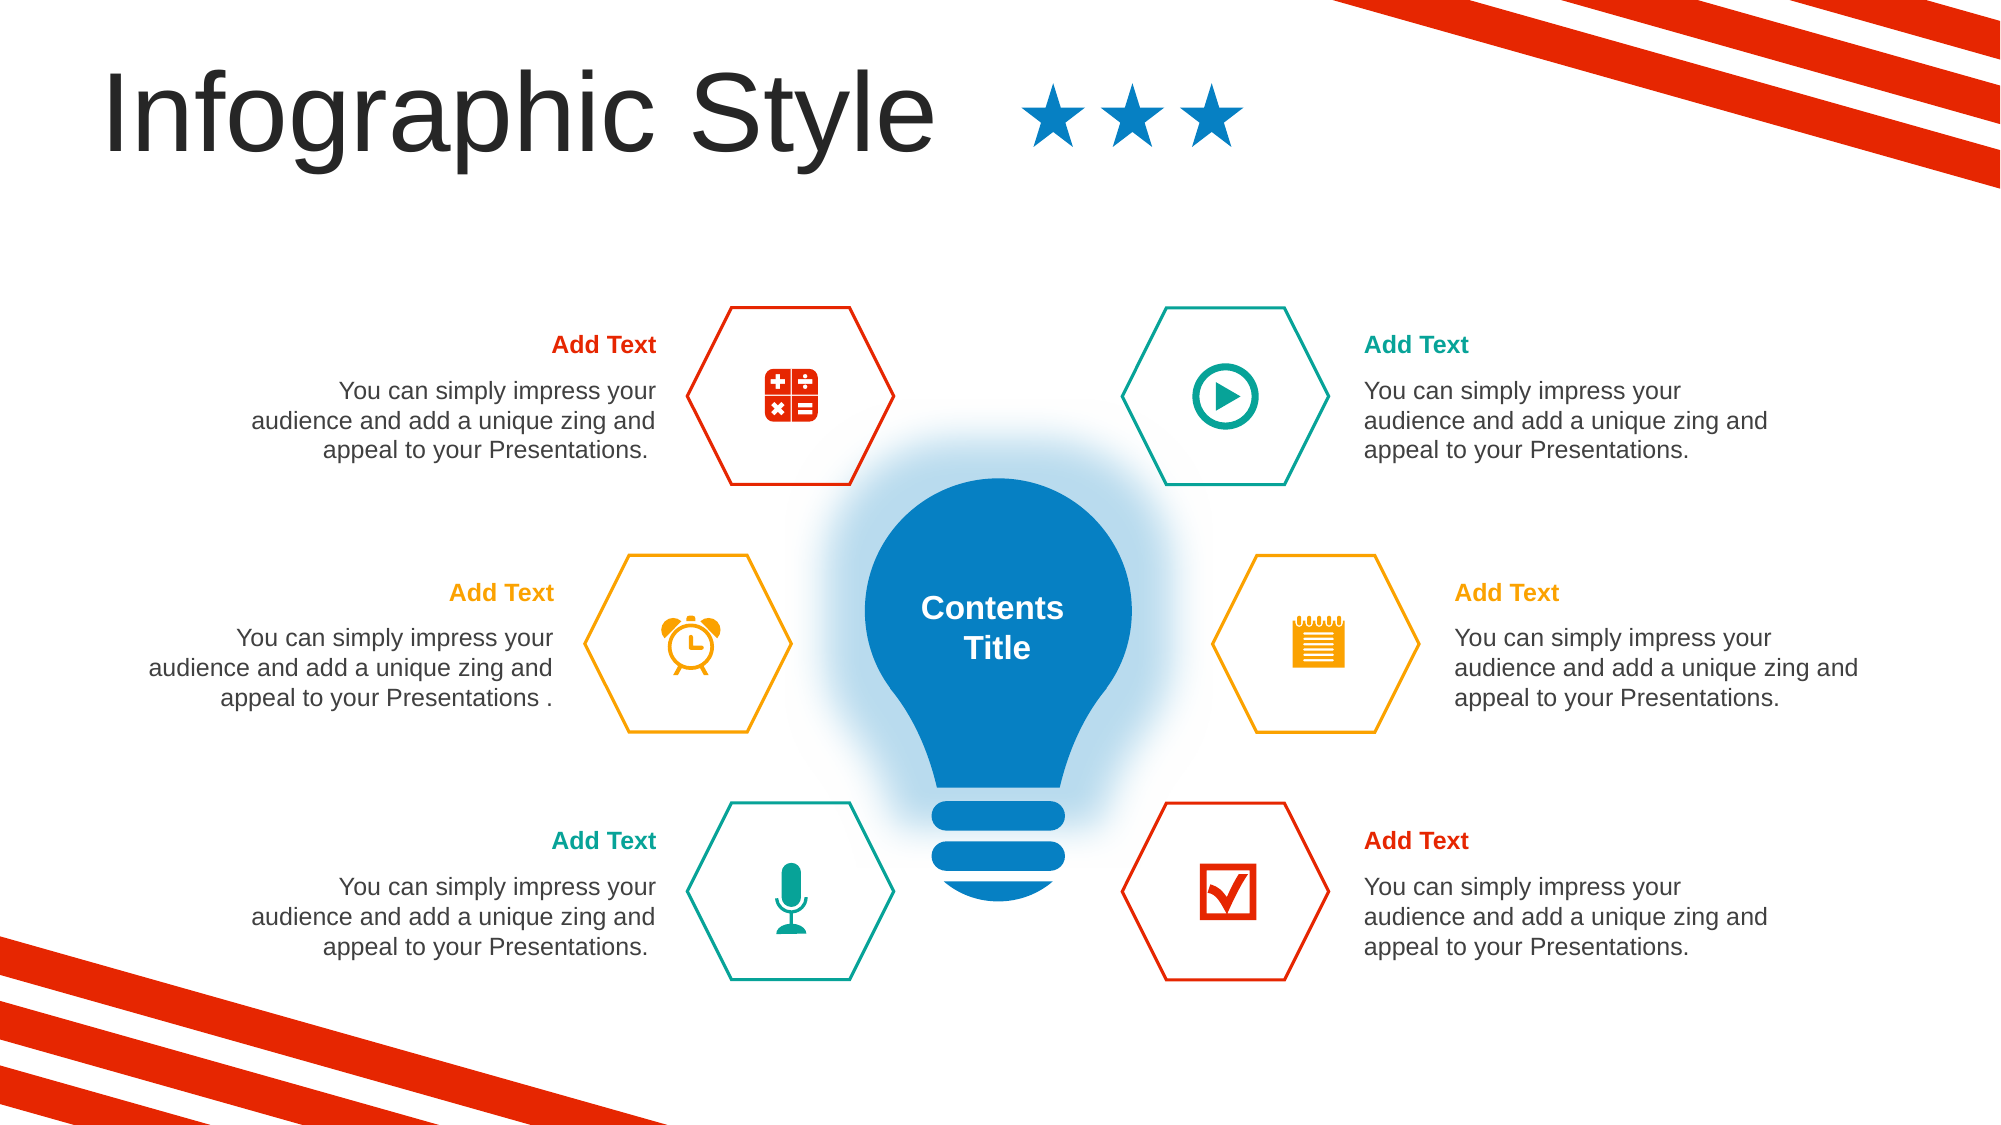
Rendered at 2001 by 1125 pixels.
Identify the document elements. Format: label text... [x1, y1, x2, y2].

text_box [120, 568, 569, 721]
text_box [1126, 802, 1330, 981]
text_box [223, 817, 672, 969]
text_box [1211, 554, 1421, 734]
text_box [773, 861, 809, 936]
text_box [583, 554, 793, 734]
text_box [1199, 863, 1257, 921]
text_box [223, 321, 672, 473]
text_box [1021, 83, 1244, 148]
list Infographic Style [86, 55, 1899, 175]
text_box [1349, 817, 1798, 969]
text_box [686, 306, 895, 486]
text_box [1349, 321, 1798, 473]
text_box [763, 367, 819, 423]
text_box [1121, 306, 1330, 486]
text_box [864, 478, 1132, 902]
text_box [686, 801, 890, 981]
text_box [1291, 614, 1346, 669]
text_box [1191, 362, 1260, 431]
text_box [660, 614, 722, 677]
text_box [1439, 568, 1888, 721]
